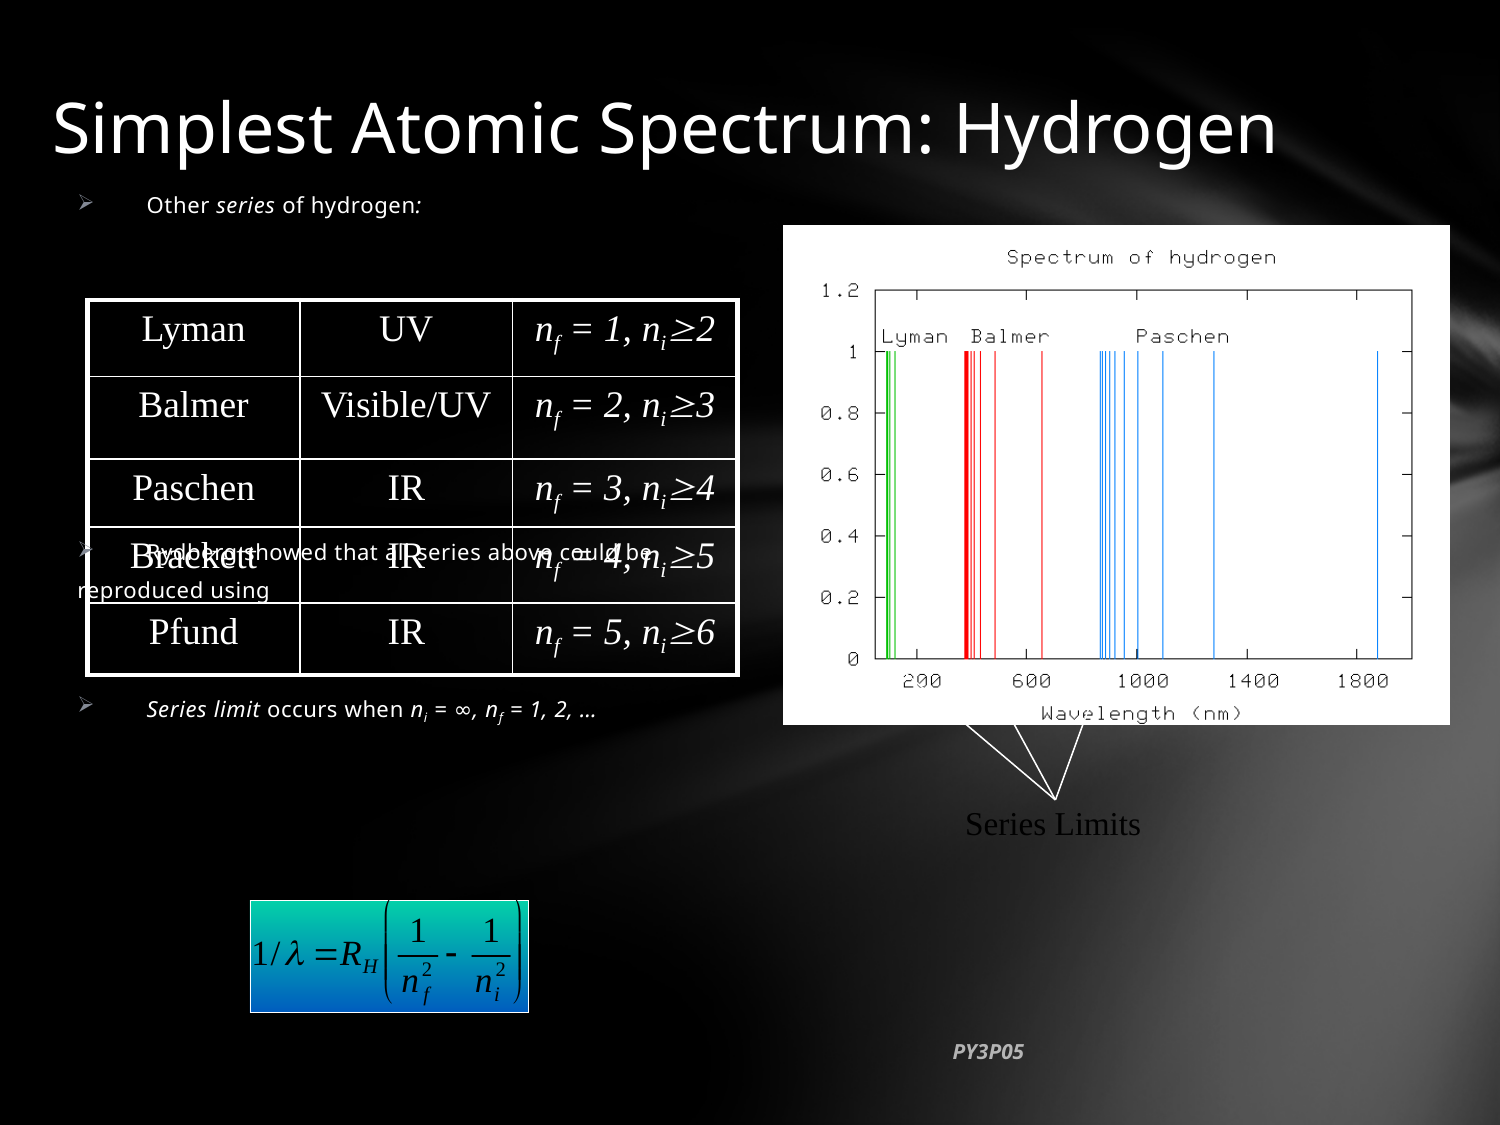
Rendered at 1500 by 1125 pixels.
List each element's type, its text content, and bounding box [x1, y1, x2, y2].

picture [783, 224, 1451, 726]
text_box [249, 899, 529, 1013]
list Other series of hydrogen: Rydberg showed that all series above could be reproduced using Series limit occurs when ni = ∞, nf = 1, 2, … [62, 187, 1025, 738]
title Simplest Atomic Spectrum: Hydrogen [37, 0, 1298, 175]
text_box Series Limits [950, 794, 1157, 850]
footer PY3P05 [937, 1024, 1413, 1103]
